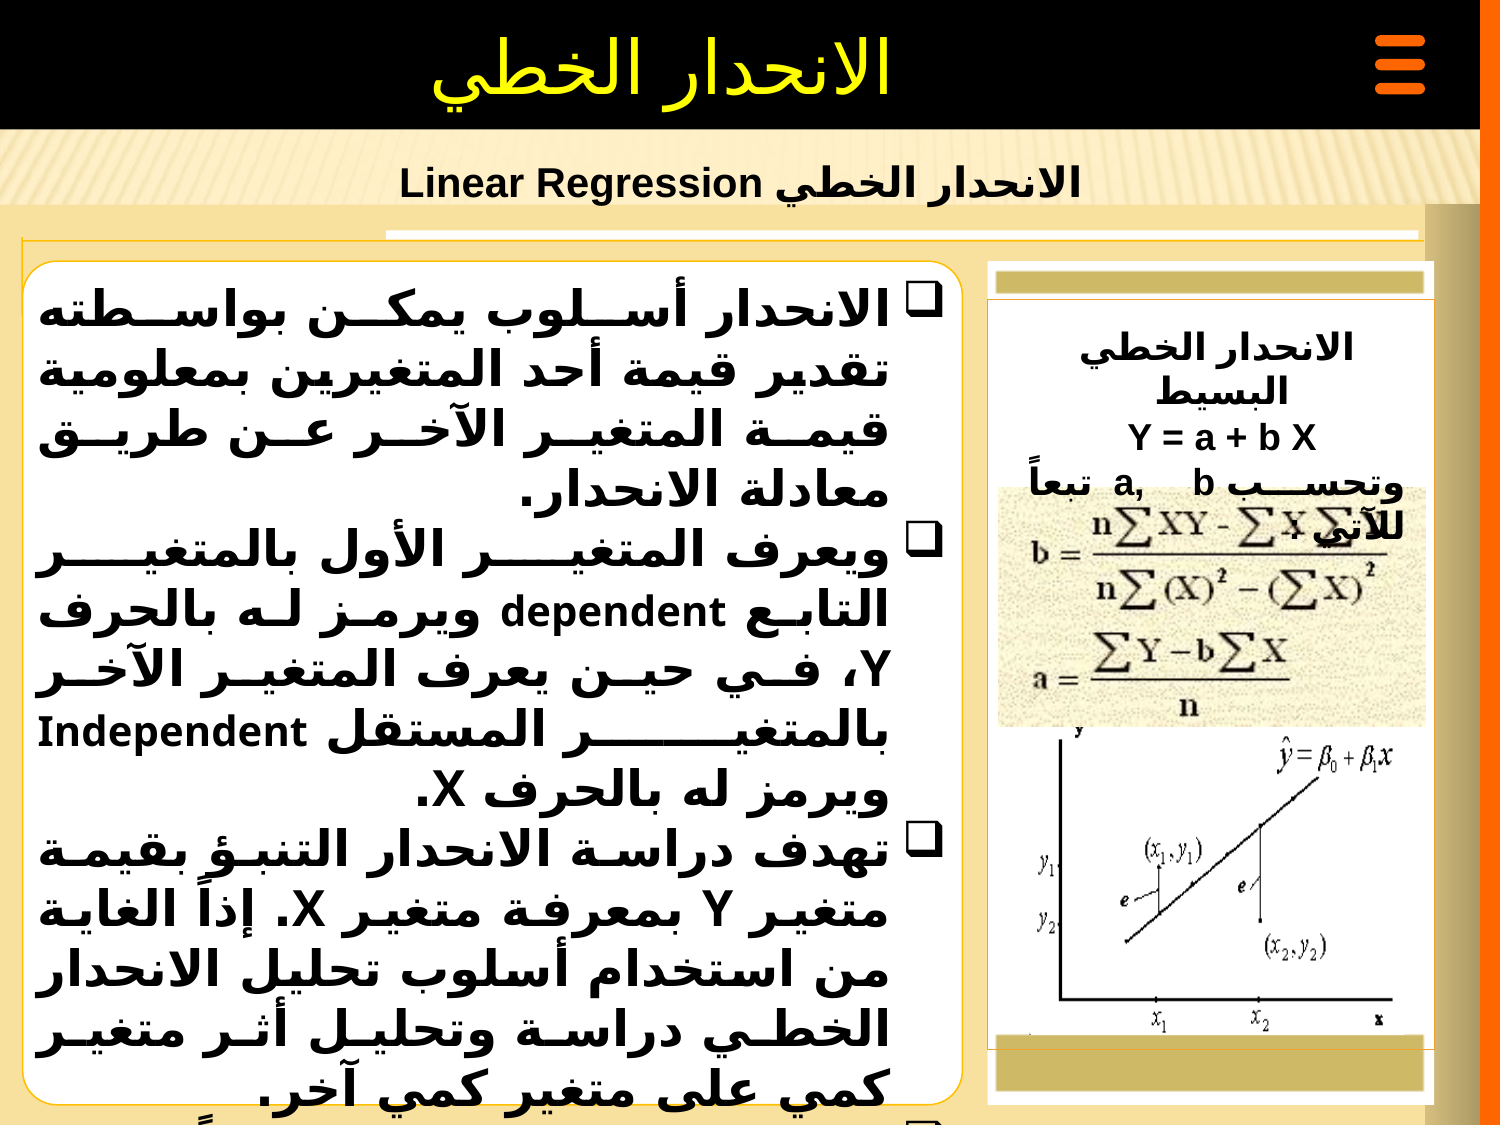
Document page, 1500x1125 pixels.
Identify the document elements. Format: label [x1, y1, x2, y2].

text_box [987, 260, 1435, 1106]
picture [998, 487, 1426, 1035]
text_box [0, 0, 1500, 1125]
